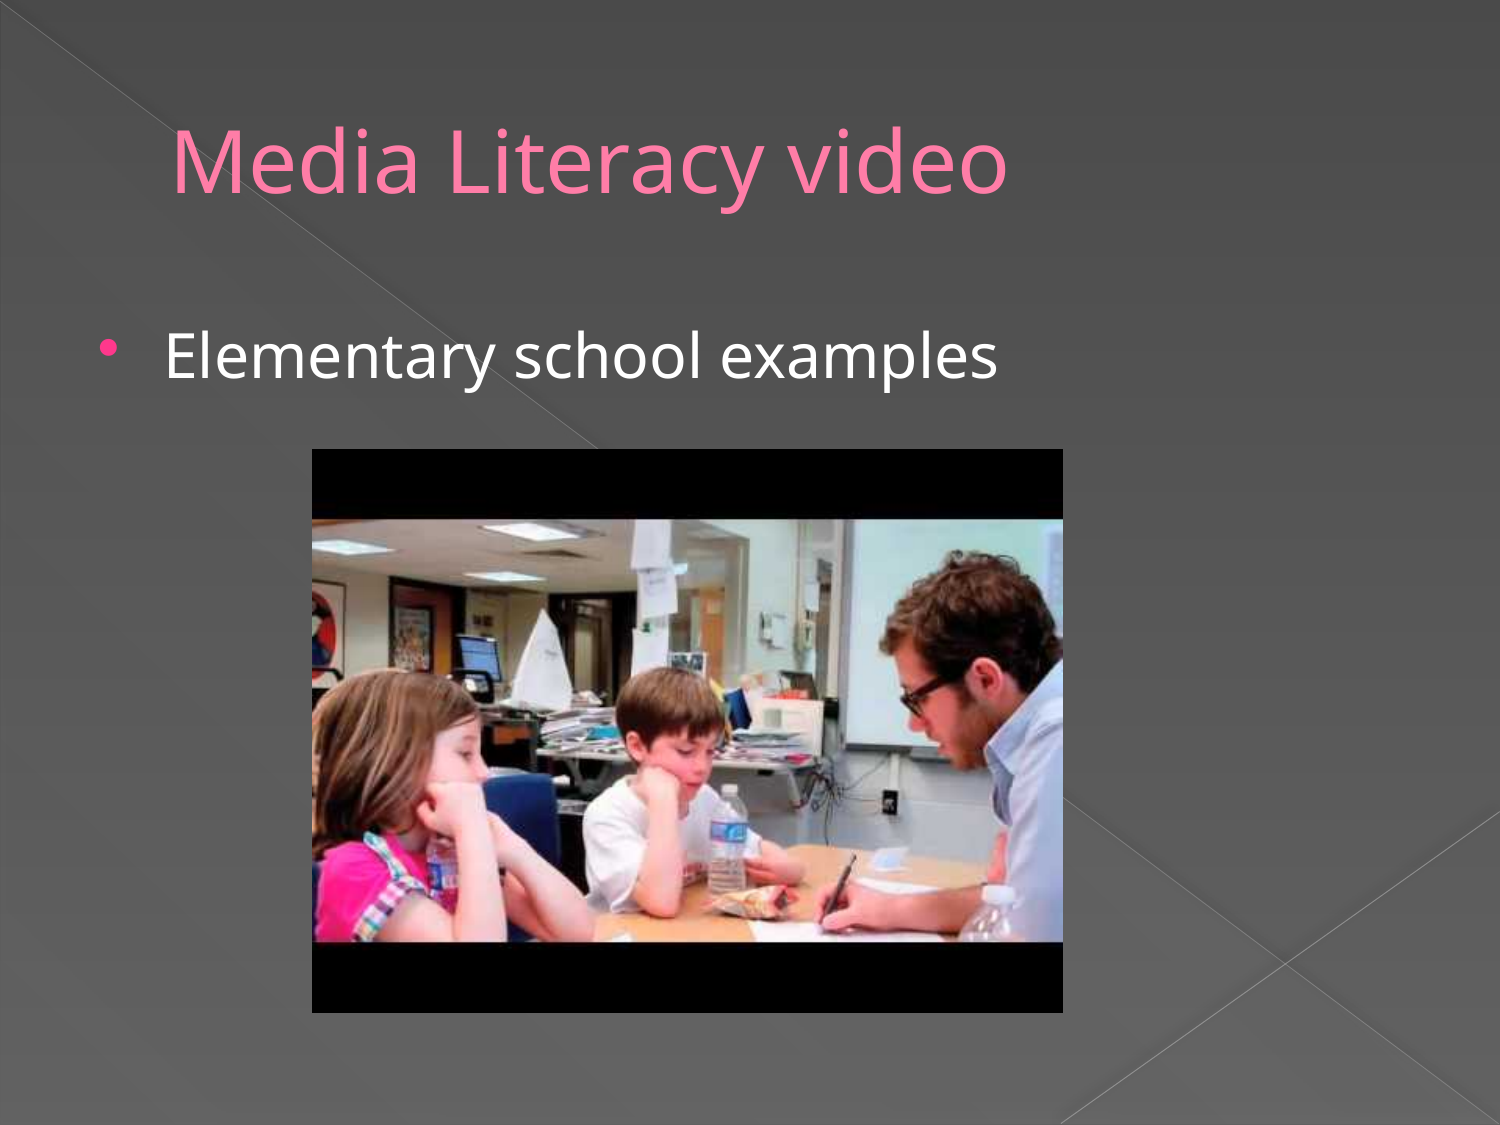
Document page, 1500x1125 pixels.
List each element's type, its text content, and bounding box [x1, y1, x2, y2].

title Media Literacy video [75, 43, 1425, 274]
picture [312, 449, 1063, 1013]
list Elementary school examples [75, 308, 1425, 850]
